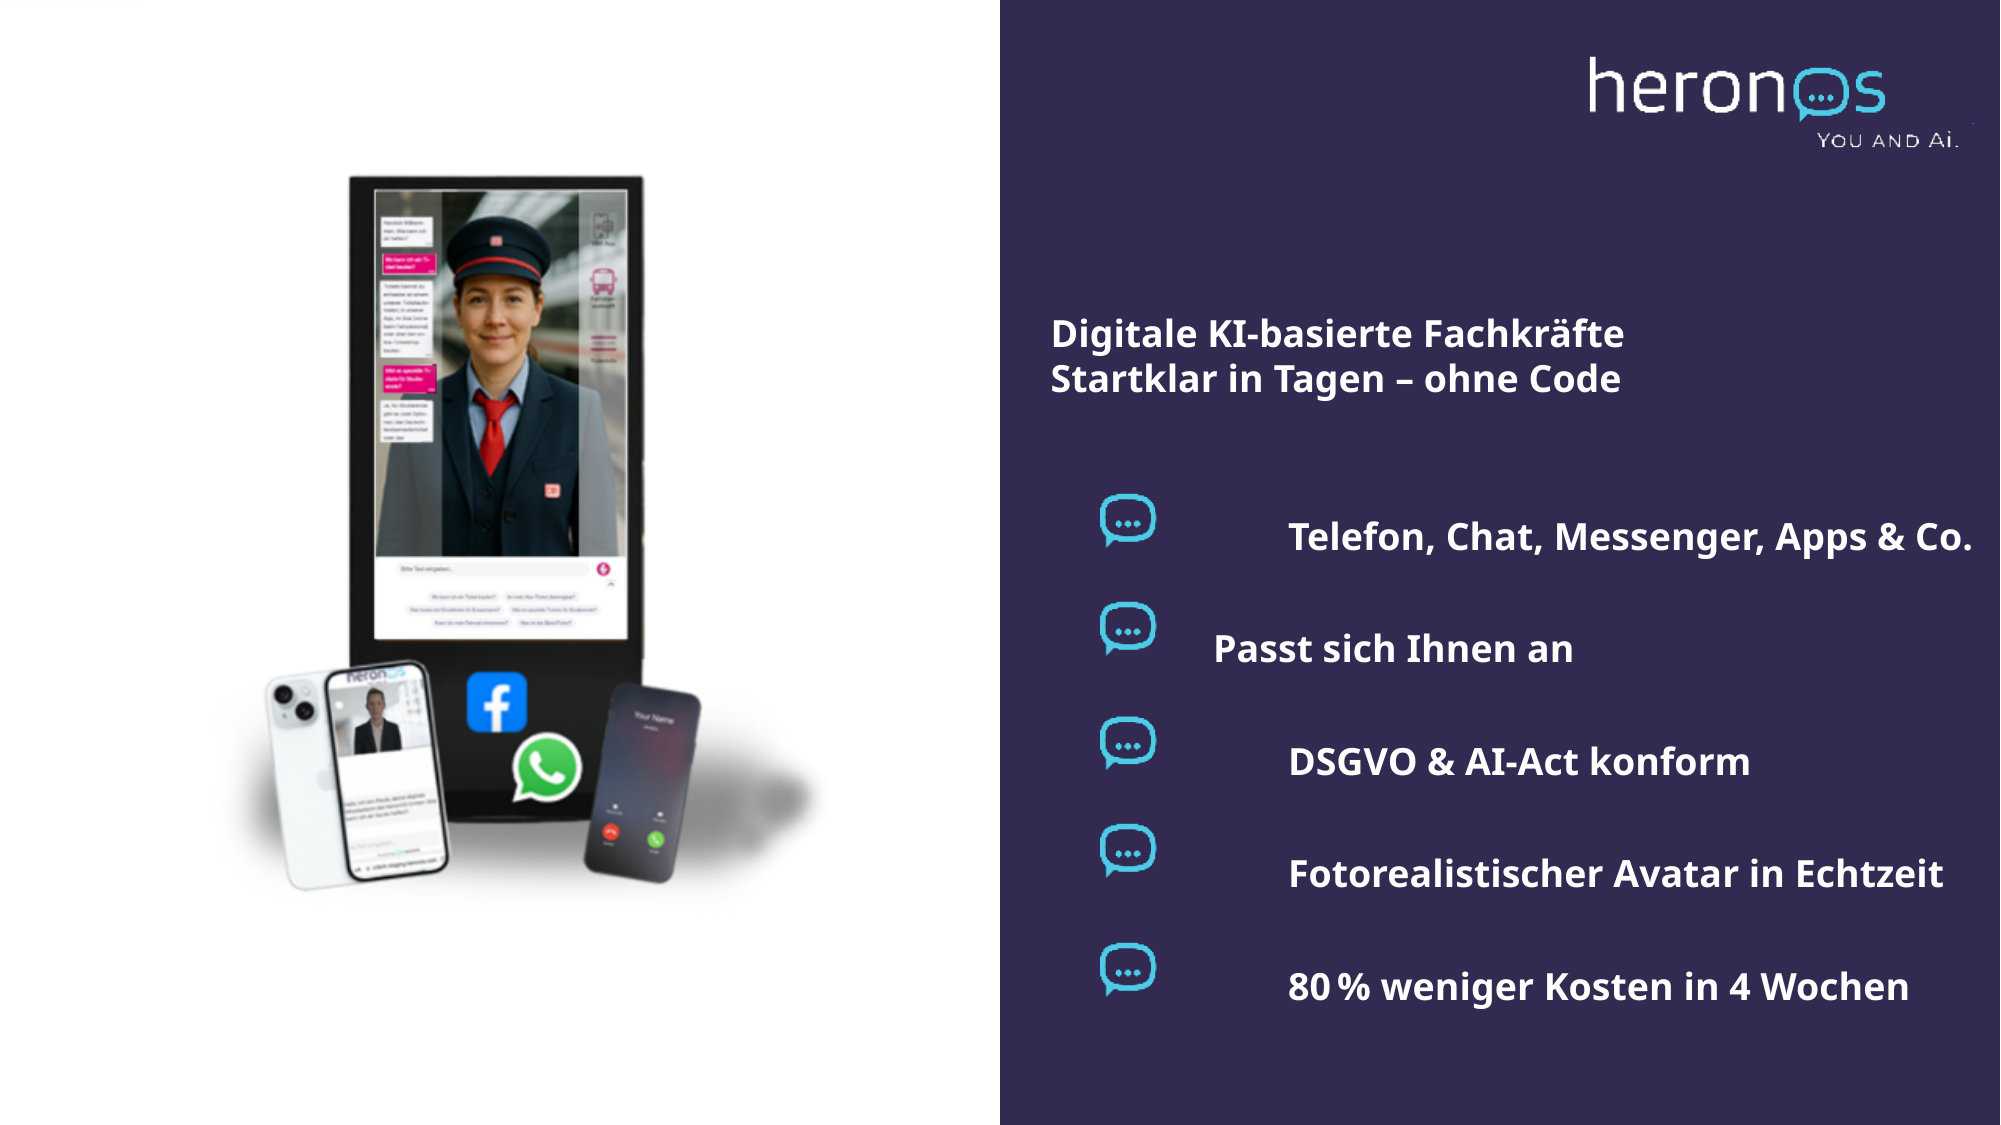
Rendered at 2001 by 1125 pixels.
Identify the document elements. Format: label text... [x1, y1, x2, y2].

picture [1100, 456, 1159, 1026]
text_box Digitale KI-basierte Fachkräfte Startklar in Tagen – ohne Code Telefon, Chat, Messenger, Apps & Co. Passt sich Ihnen an DSGVO & AI-Act konform Fotorealistischer Avatar in Echtzeit 80 % weniger Kosten in 4 Wochen [1035, 302, 2000, 1016]
picture [1529, 30, 2000, 151]
text_box [0, 0, 1001, 1125]
picture [101, 11, 898, 1074]
